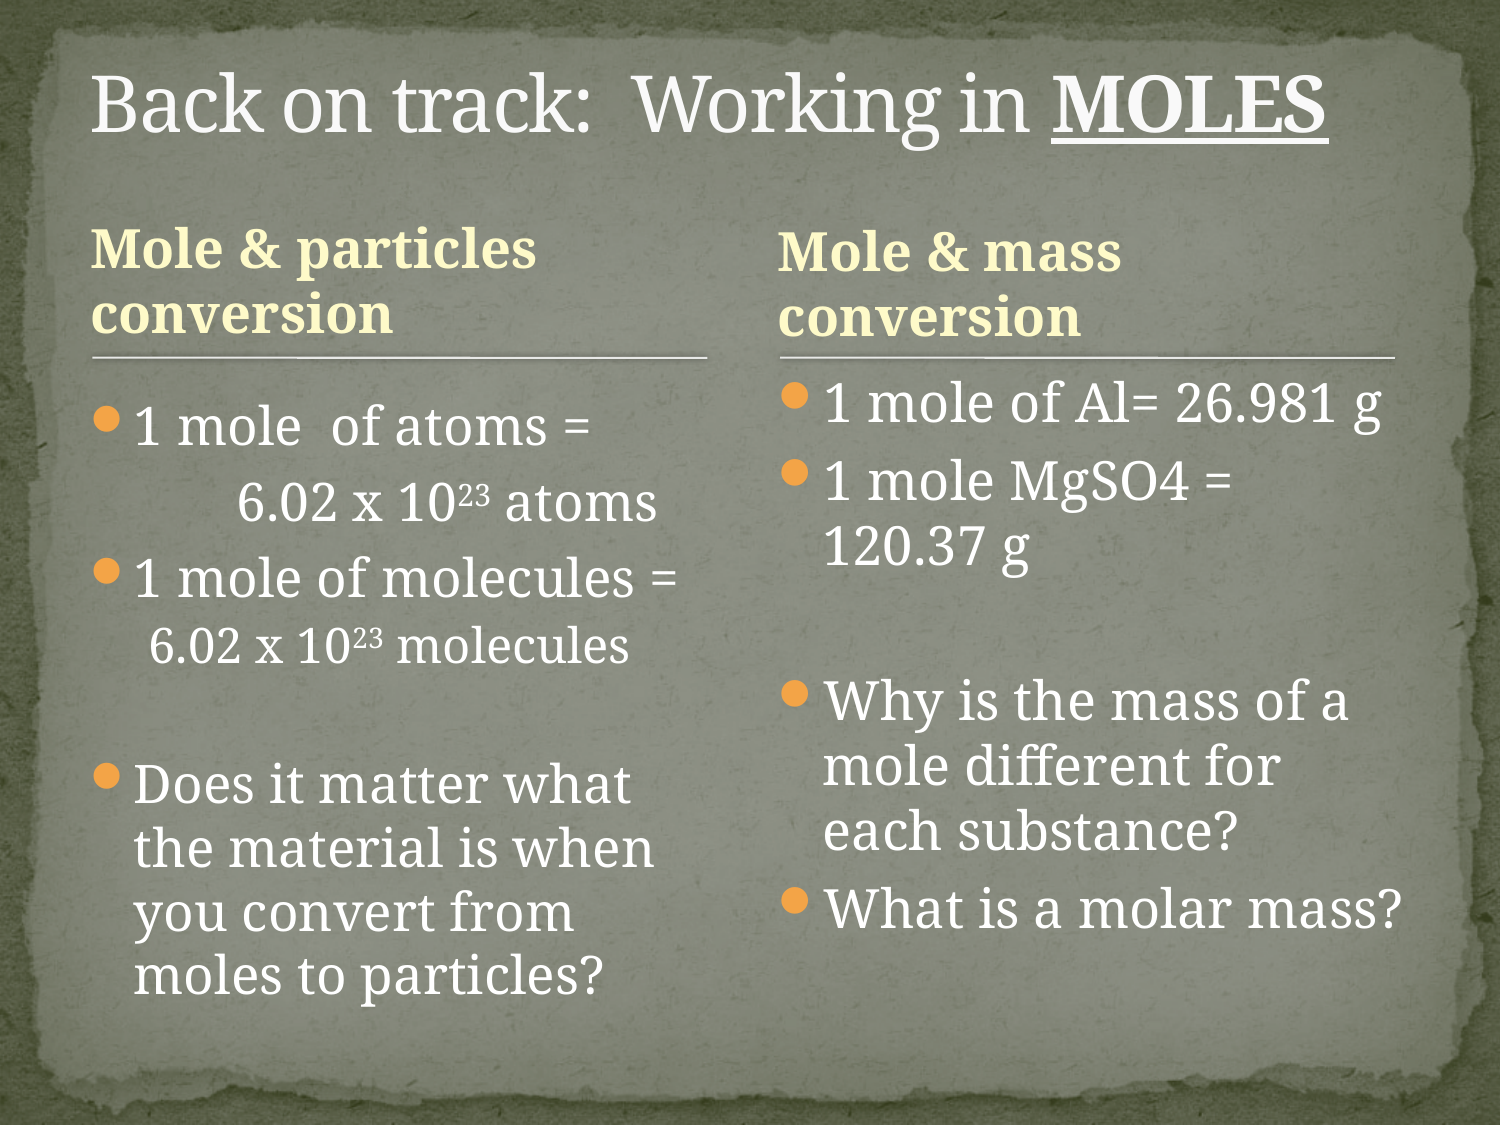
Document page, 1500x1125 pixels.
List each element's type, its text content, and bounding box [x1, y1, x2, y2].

list 1 mole of atoms = 6.02 x 1023 atoms 1 mole of molecules = 6.02 x 1023 molecules Does it matter what the material is when you convert from moles to particles? [75, 385, 738, 1028]
list Mole & particles conversion [73, 225, 740, 354]
title Back on track: Working in MOLES [74, 25, 1425, 156]
list Mole & mass conversion [760, 228, 1427, 357]
list 1 mole of Al= 26.981 g 1 mole MgSO4 = 120.37 g Why is the mass of a mole different for each substance? What is a molar mass? [762, 361, 1426, 1004]
